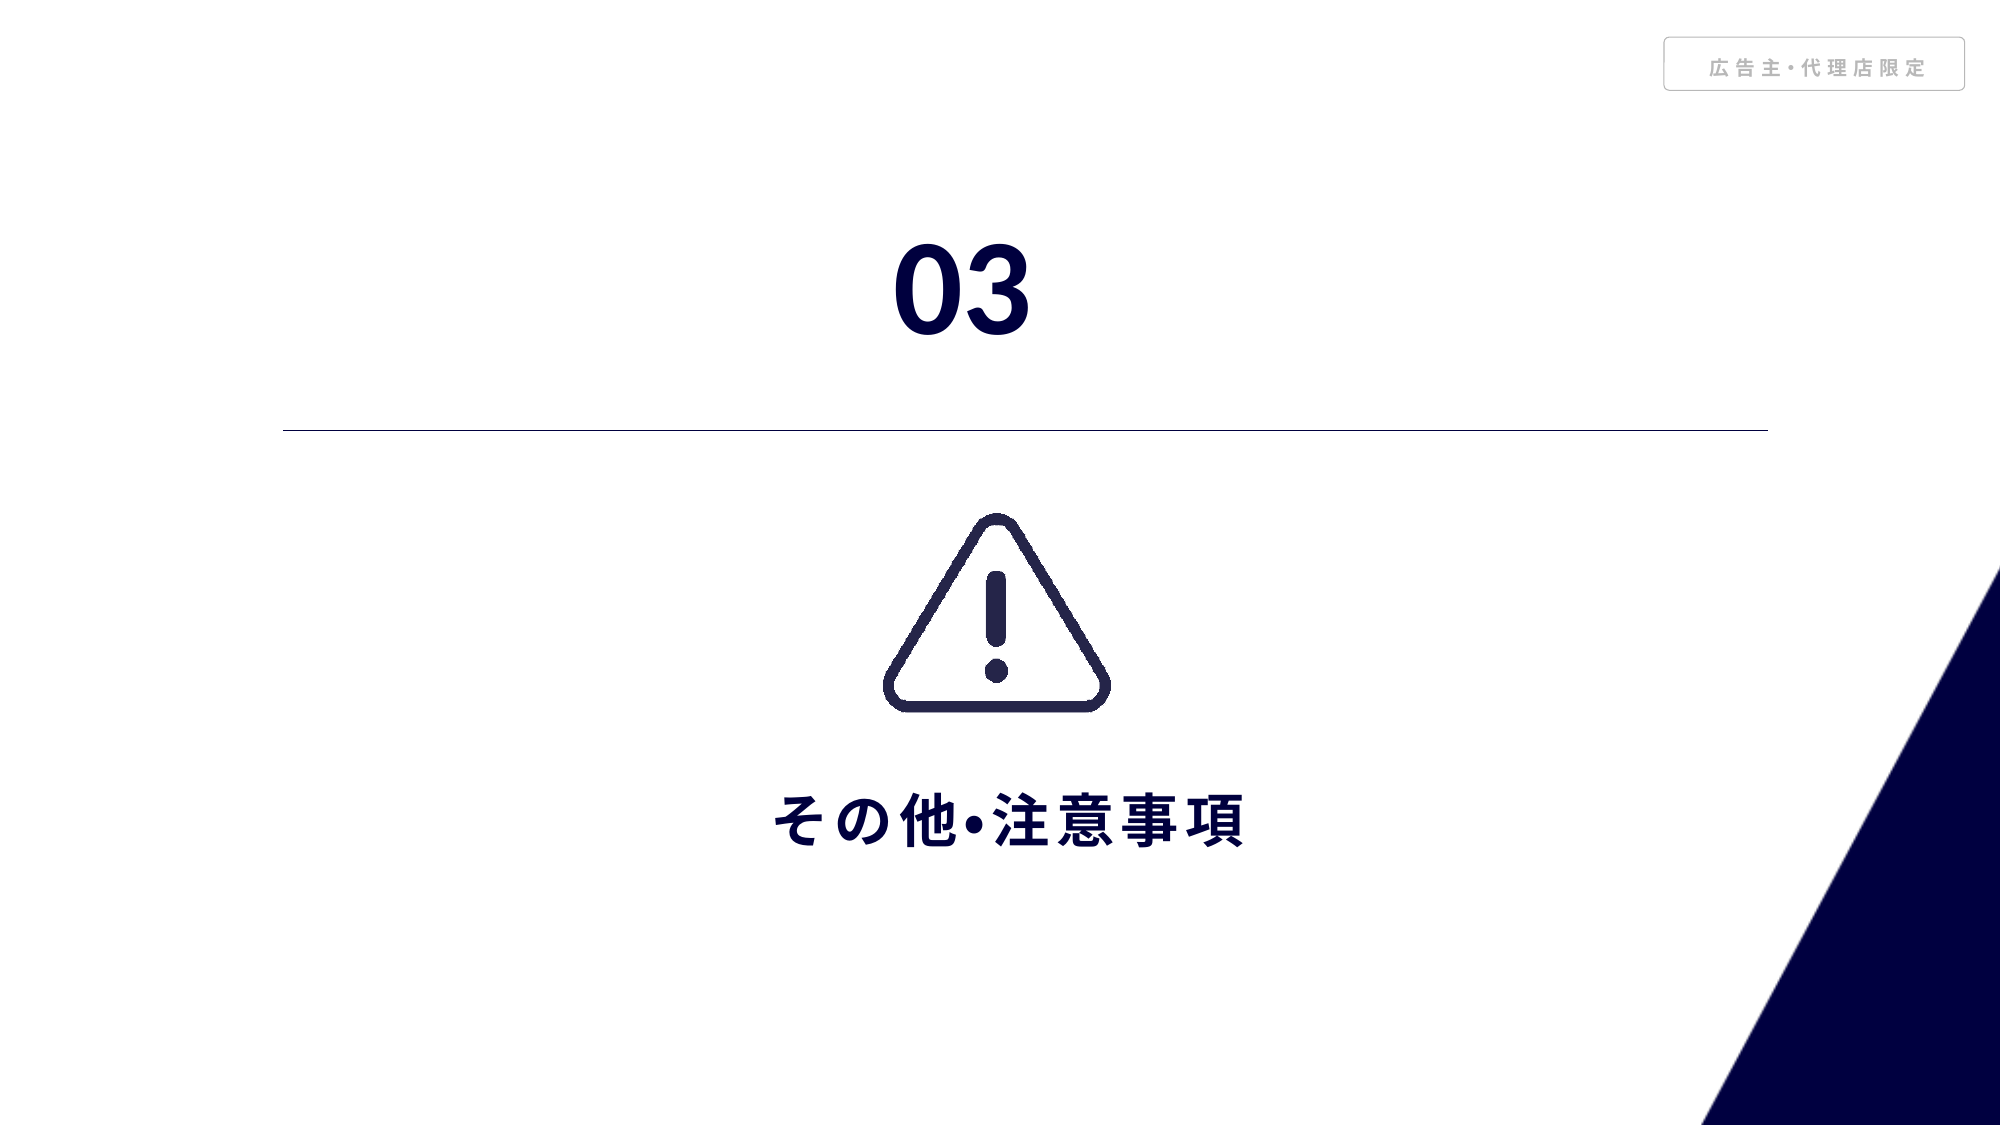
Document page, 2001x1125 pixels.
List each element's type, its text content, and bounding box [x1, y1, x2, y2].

list その他・注意事項 [519, 785, 1495, 875]
picture [865, 495, 1126, 736]
list 03 [878, 207, 1103, 382]
